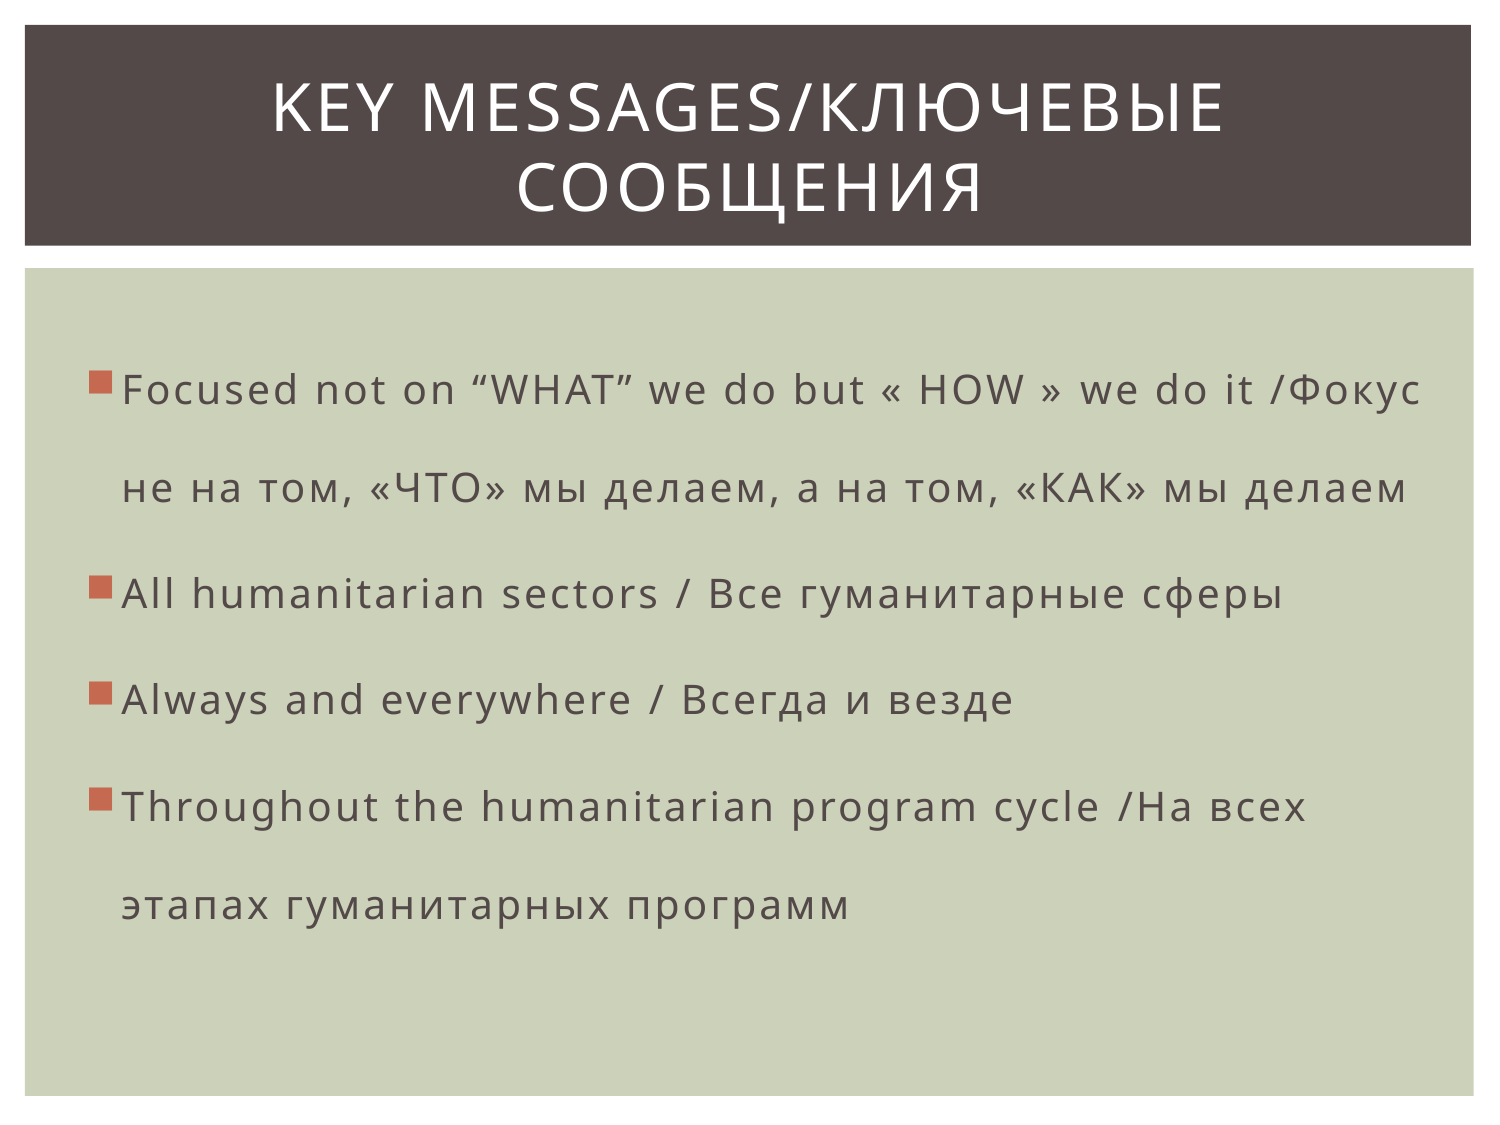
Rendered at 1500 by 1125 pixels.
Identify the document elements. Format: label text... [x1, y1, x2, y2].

list Focused not on “WHAT” we do but « HOW » we do it /Фокус не на том, «ЧТО» мы делаем, а на том, «КАК» мы делаем All humanitarian sectors / Все гуманитарные сферы Always and everywhere / Всегда и везде Throughout the humanitarian program cycle /На всех этапах гуманитарных программ [62, 249, 1442, 973]
title Key messages/ключевые сообщения [62, 58, 1438, 232]
